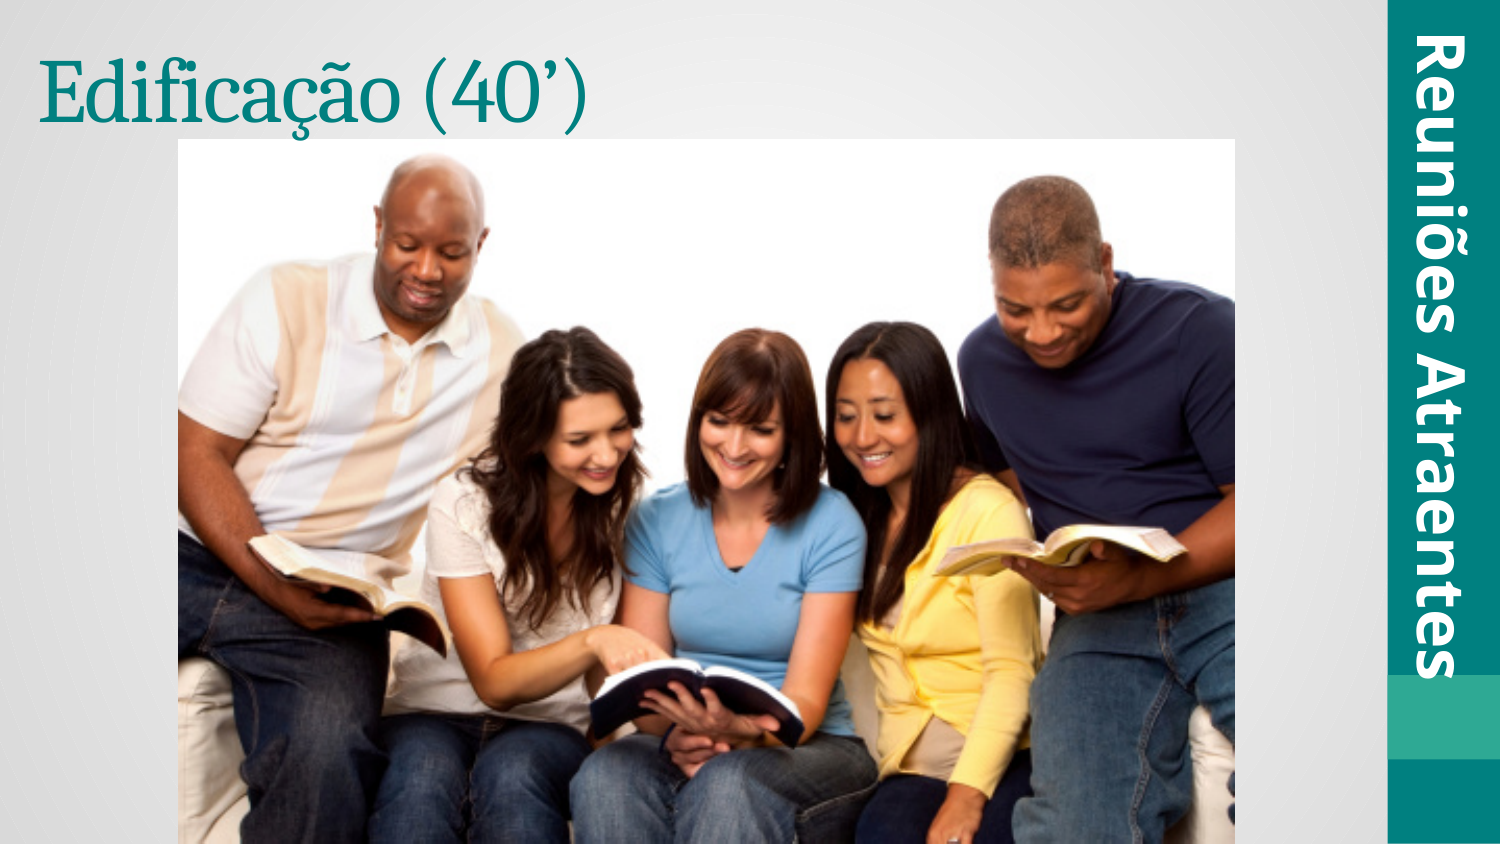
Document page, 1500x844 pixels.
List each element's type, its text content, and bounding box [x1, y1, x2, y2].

text_box Reuniões Atraentes [1397, 23, 1492, 728]
picture [178, 139, 1236, 844]
title Edificação (40’) [29, 15, 1364, 157]
